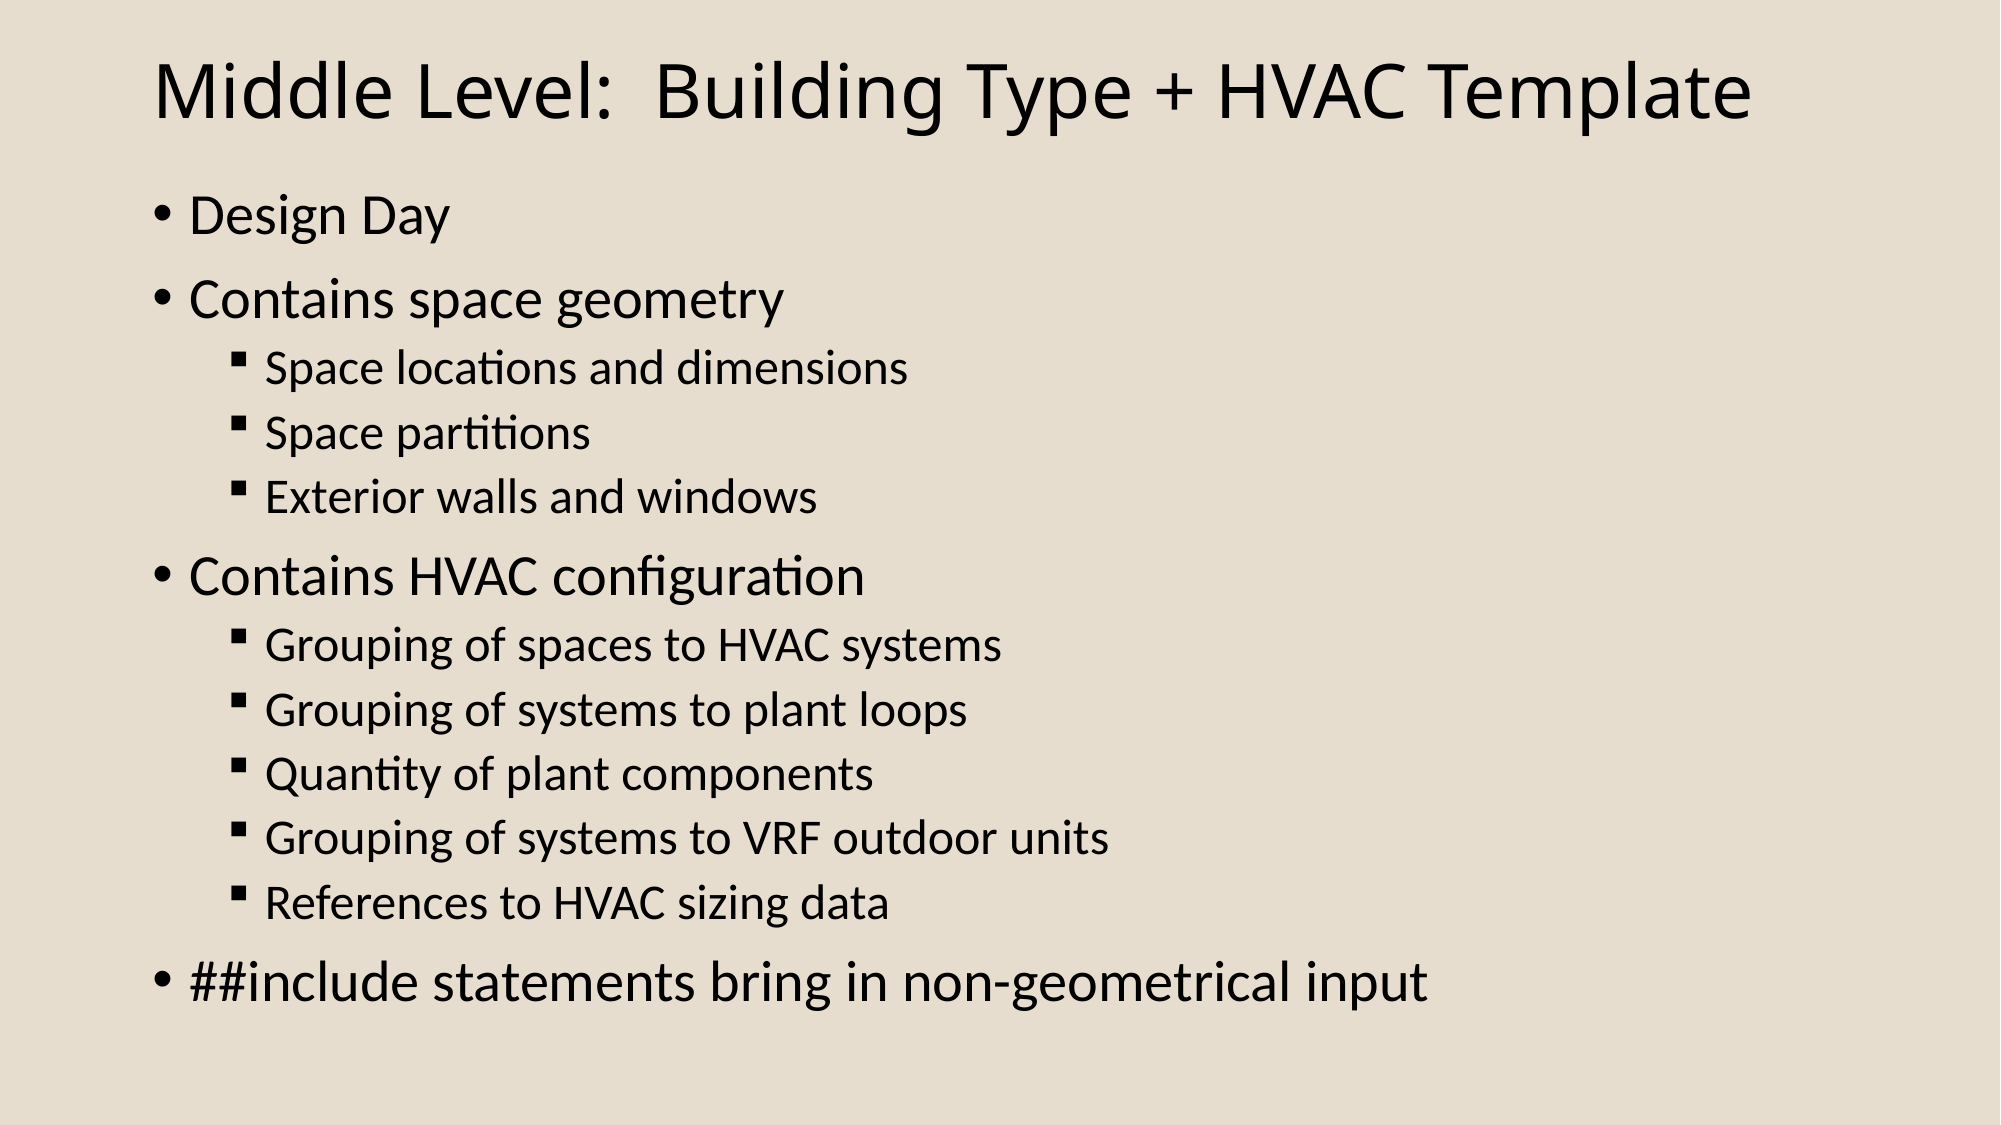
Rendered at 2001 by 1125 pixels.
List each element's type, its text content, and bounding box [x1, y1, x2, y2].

list Design Day Contains space geometry Space locations and dimensions Space partitions Exterior walls and windows Contains HVAC configuration Grouping of spaces to HVAC systems Grouping of systems to plant loops Quantity of plant components Grouping of systems to VRF outdoor units References to HVAC sizing data ##include statements bring in non-geometrical input [137, 177, 1863, 1085]
title Middle Level: Building Type + HVAC Template [137, 37, 1863, 150]
